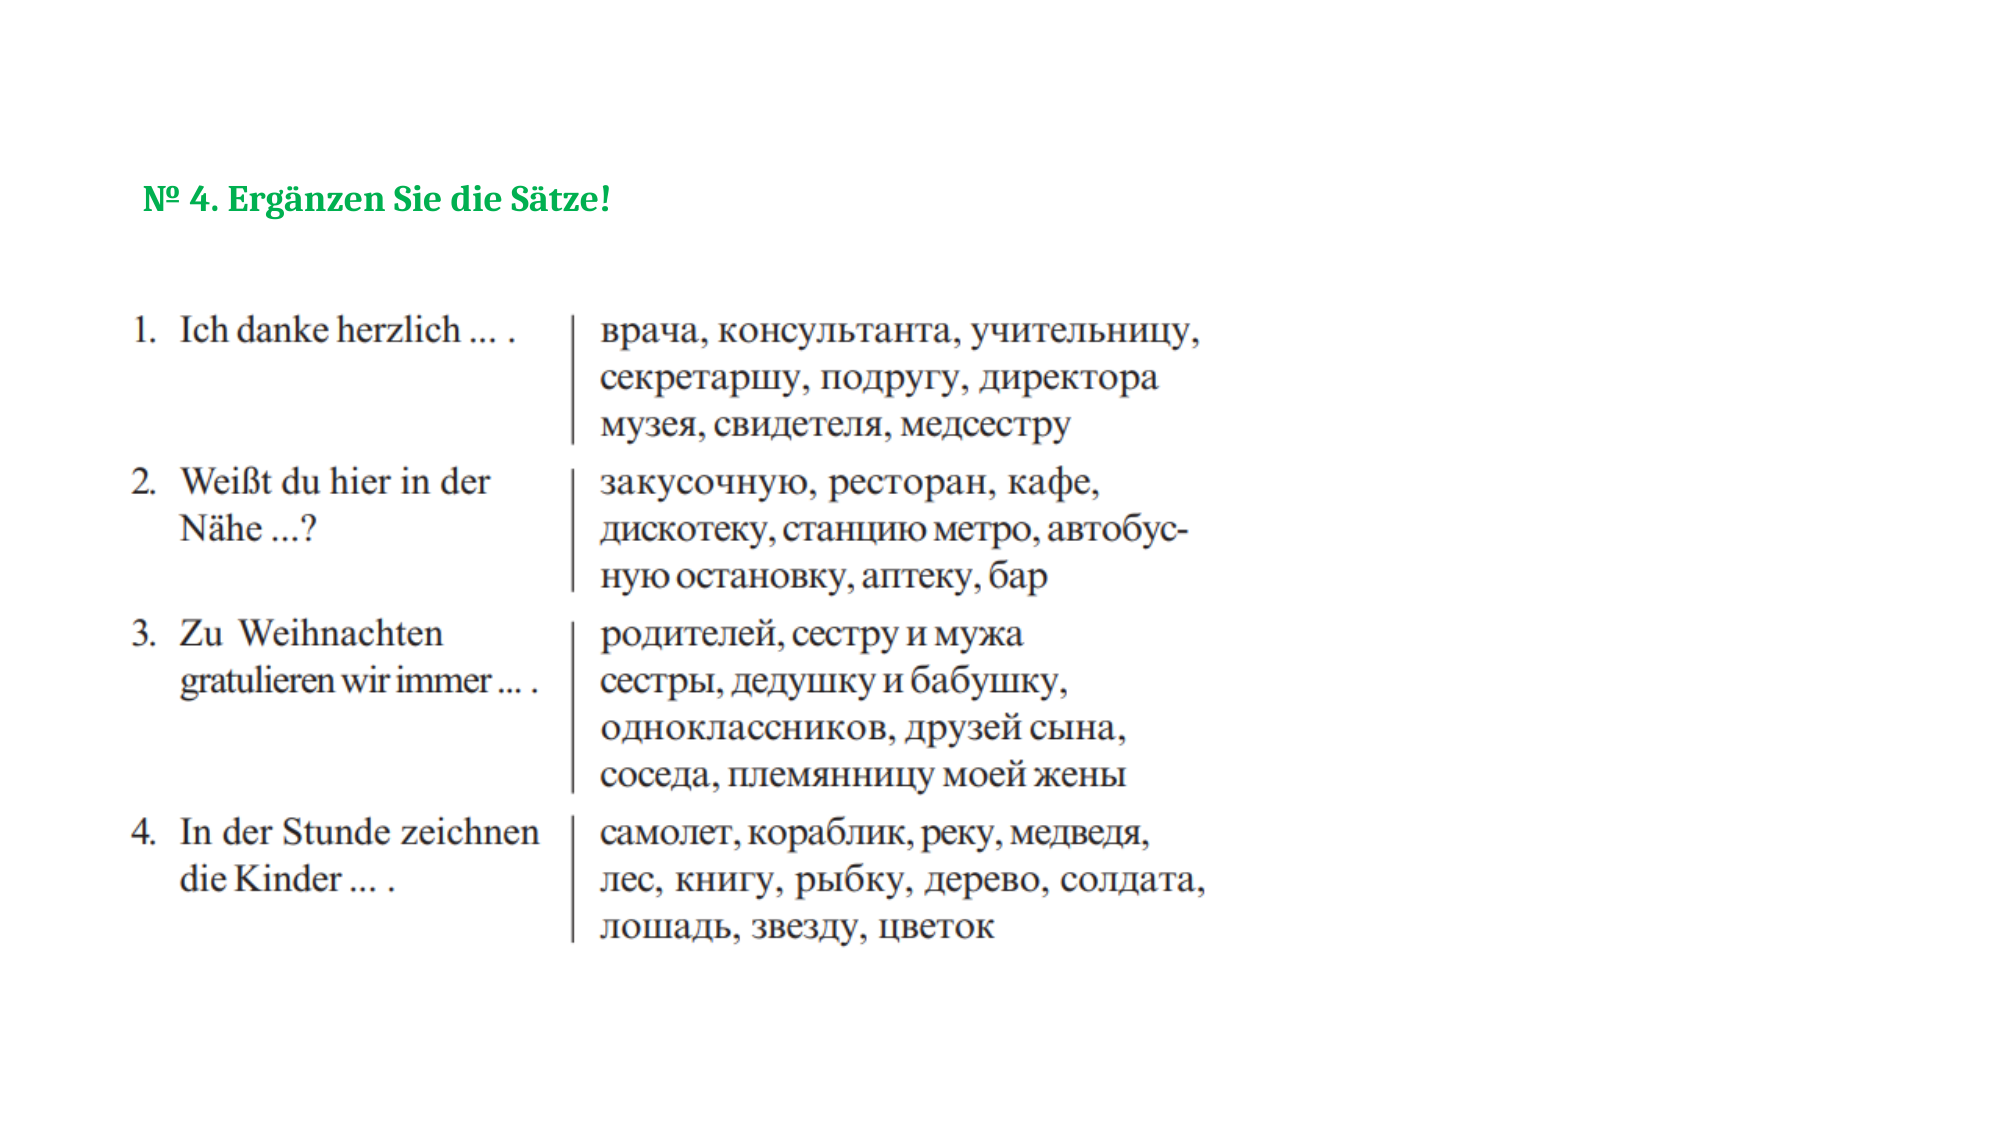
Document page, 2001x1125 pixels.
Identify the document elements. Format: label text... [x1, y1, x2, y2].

picture [99, 300, 1242, 957]
text_box № 4. Ergänzen Sie die Sätze! [127, 166, 636, 226]
